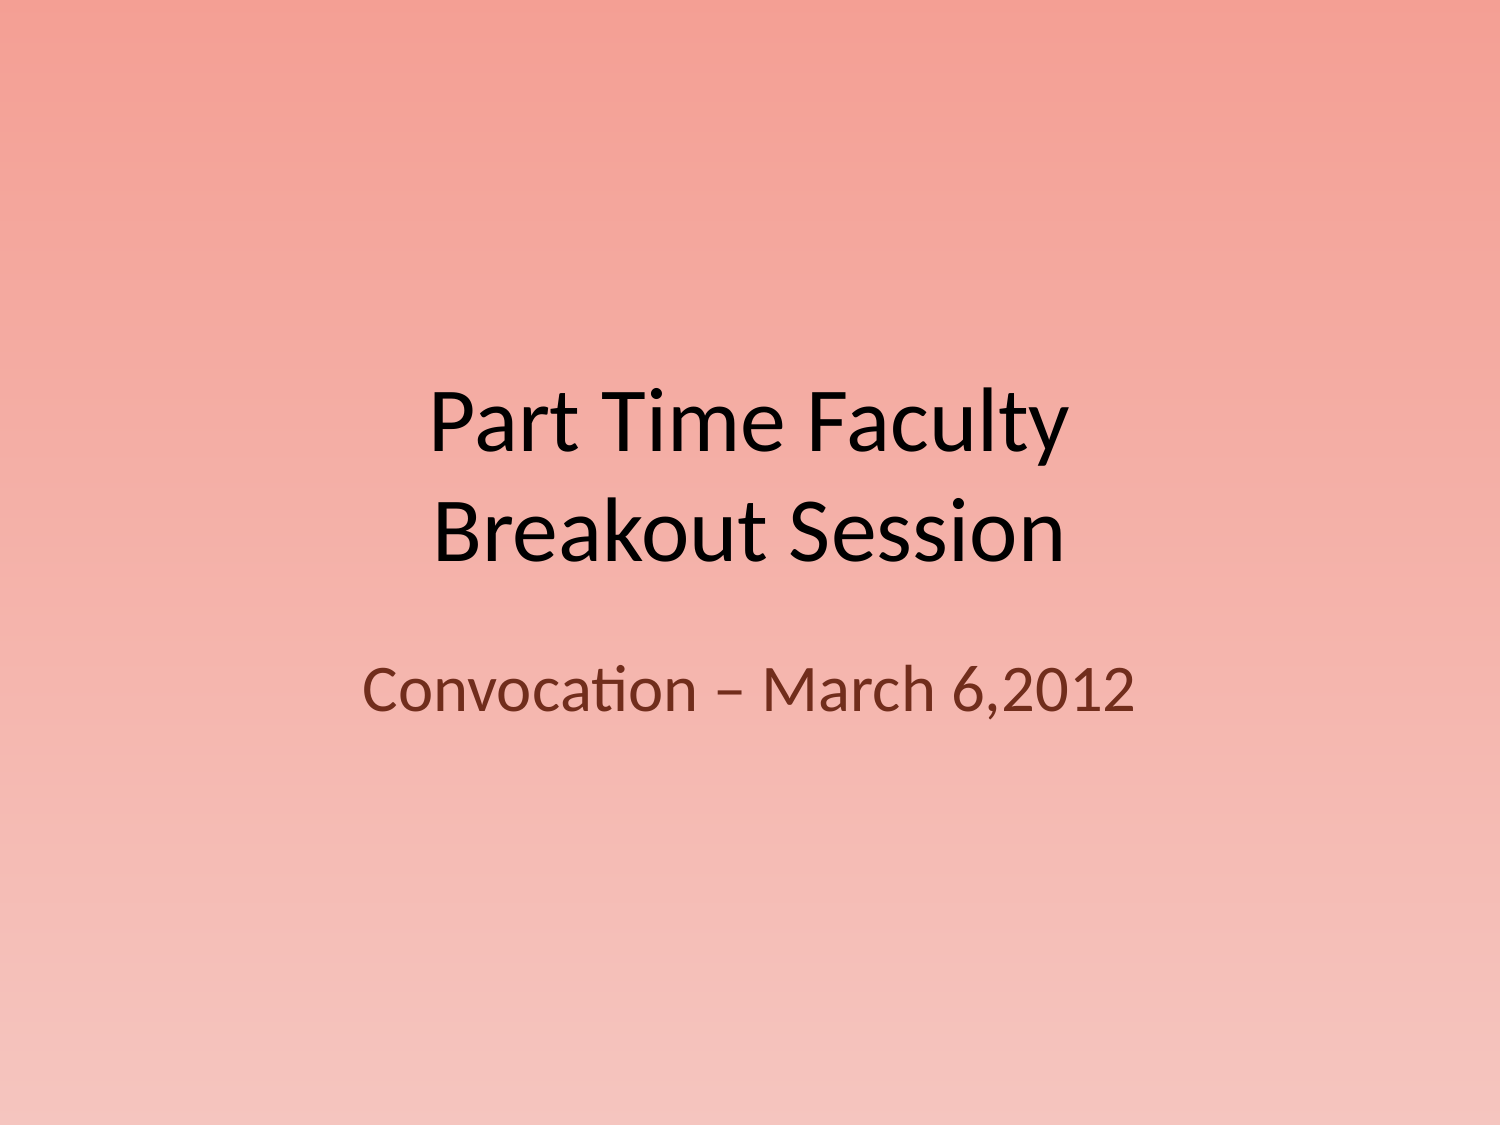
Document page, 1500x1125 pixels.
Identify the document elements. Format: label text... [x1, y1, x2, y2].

subtitle Convocation – March 6,2012 [225, 637, 1275, 925]
title Part Time Faculty Breakout Session [112, 349, 1388, 591]
